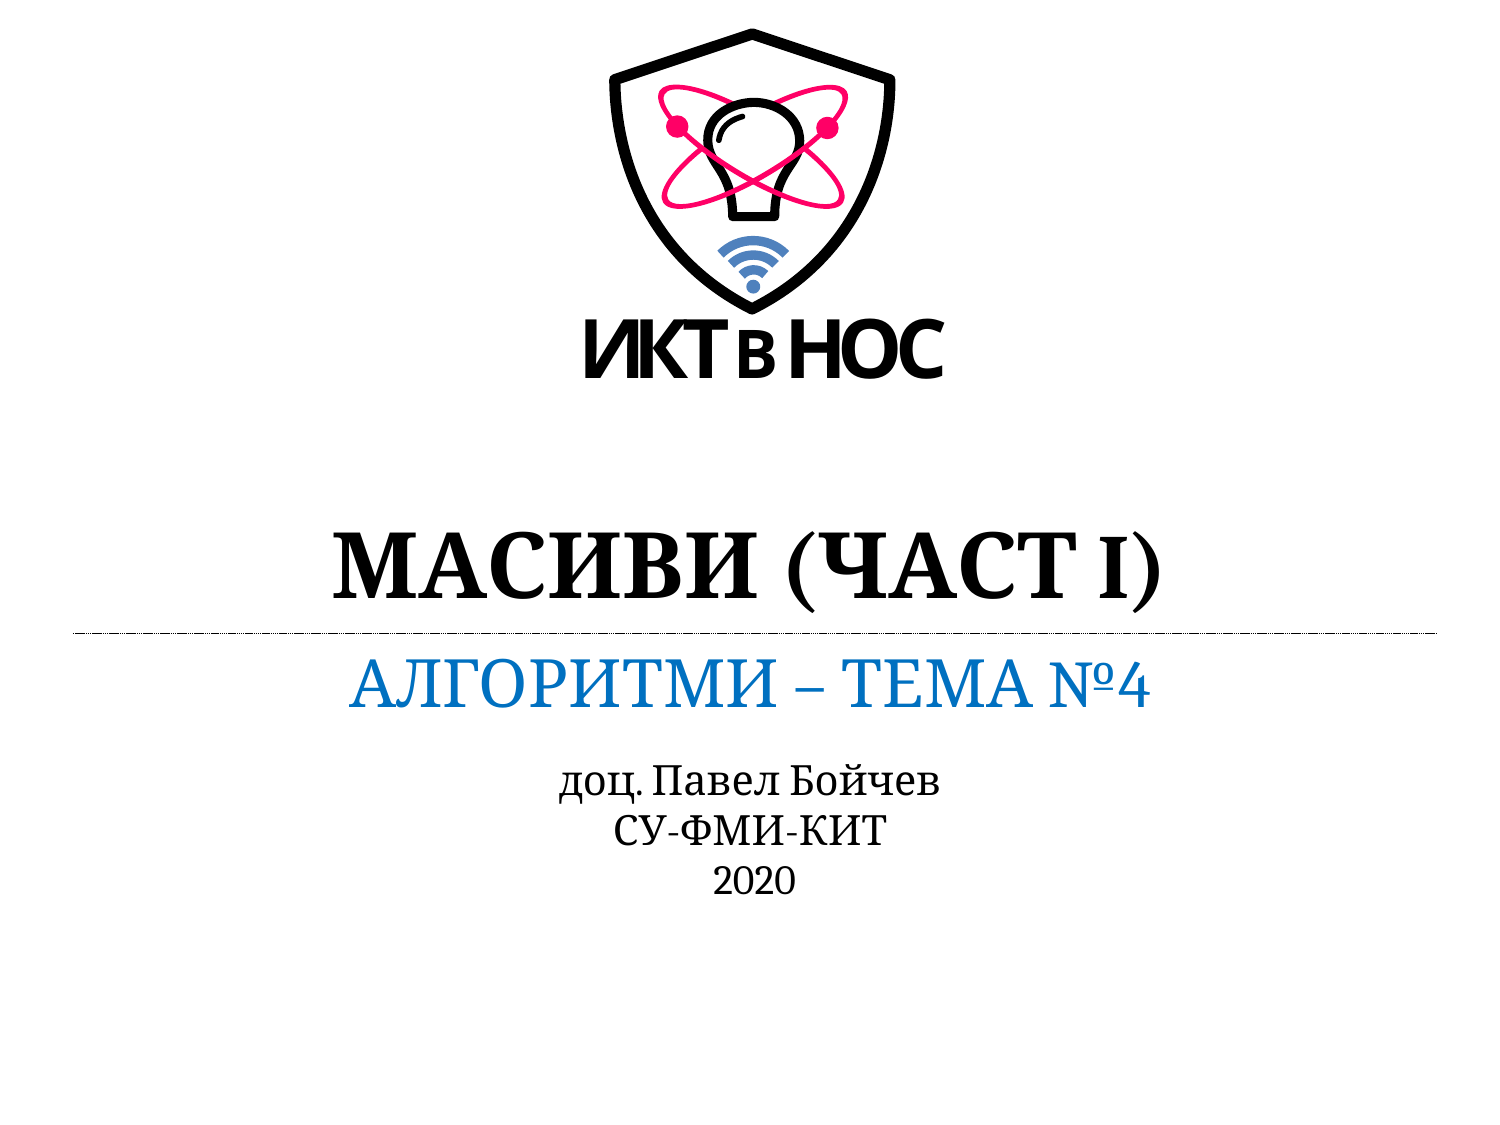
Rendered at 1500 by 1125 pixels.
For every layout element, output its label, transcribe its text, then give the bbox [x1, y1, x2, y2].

title Масиви (част I) [0, 380, 1500, 627]
subtitle Алгоритми – тема №4 [0, 630, 1500, 749]
